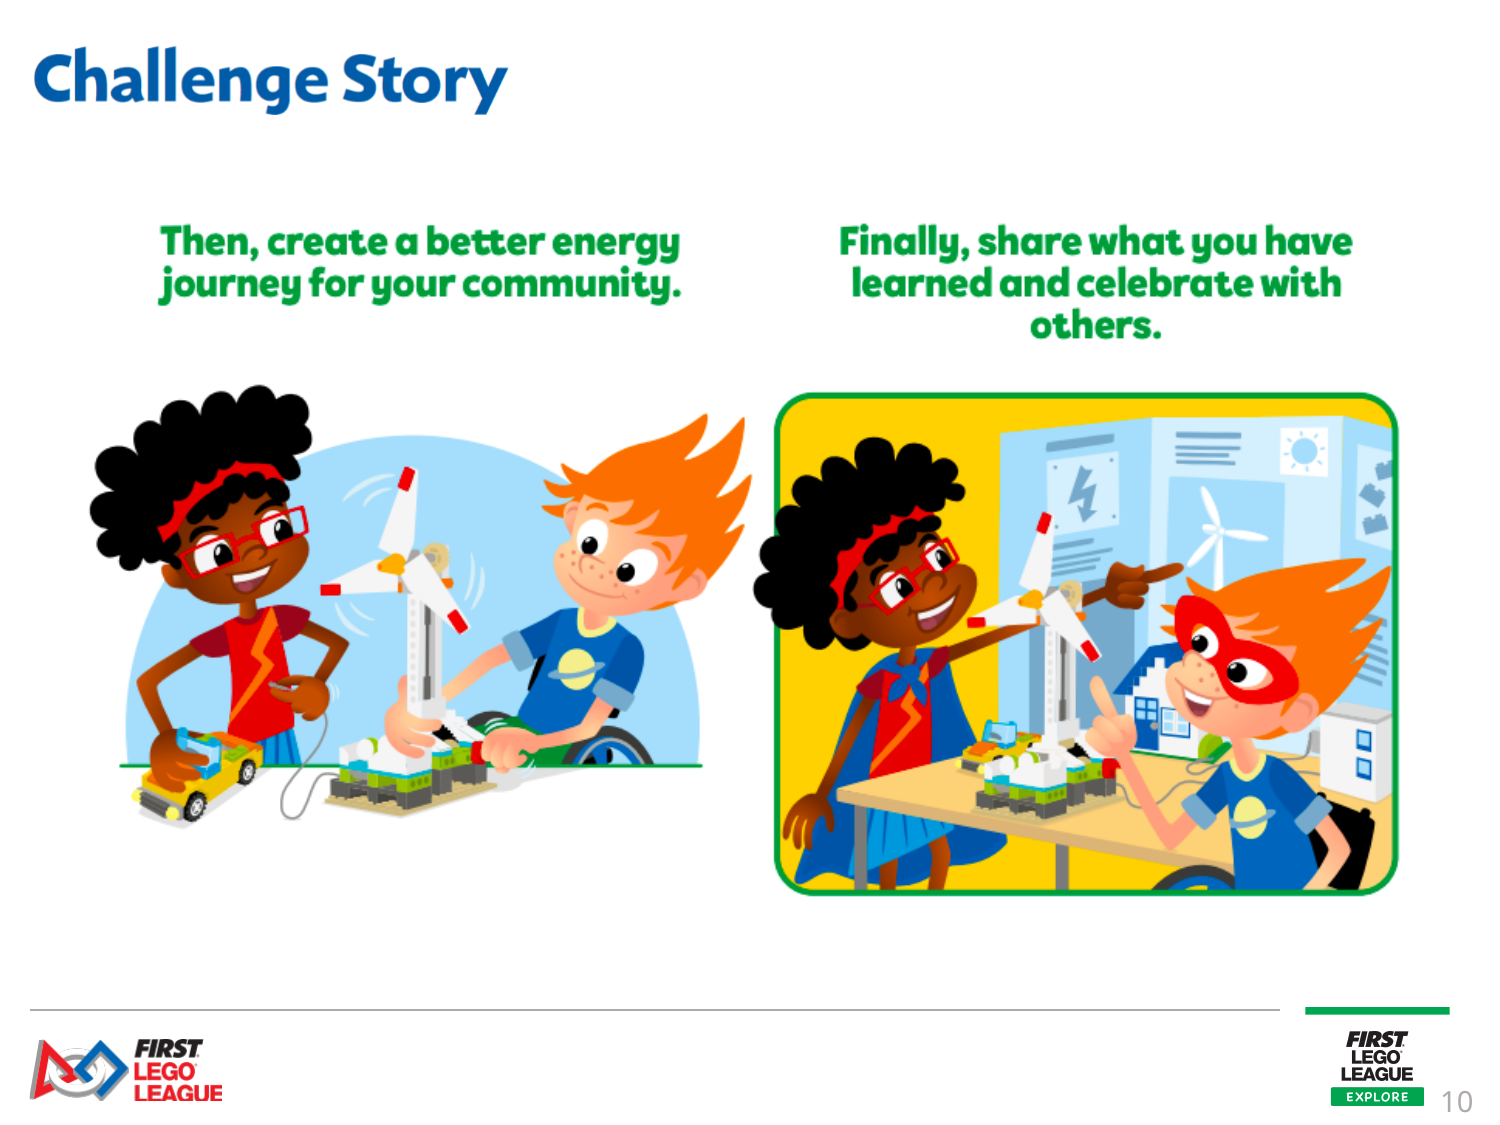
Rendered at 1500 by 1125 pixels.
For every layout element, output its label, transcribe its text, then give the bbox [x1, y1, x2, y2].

picture [64, 179, 1500, 946]
slide_number 10 [1425, 1076, 1500, 1111]
picture [0, 21, 542, 139]
